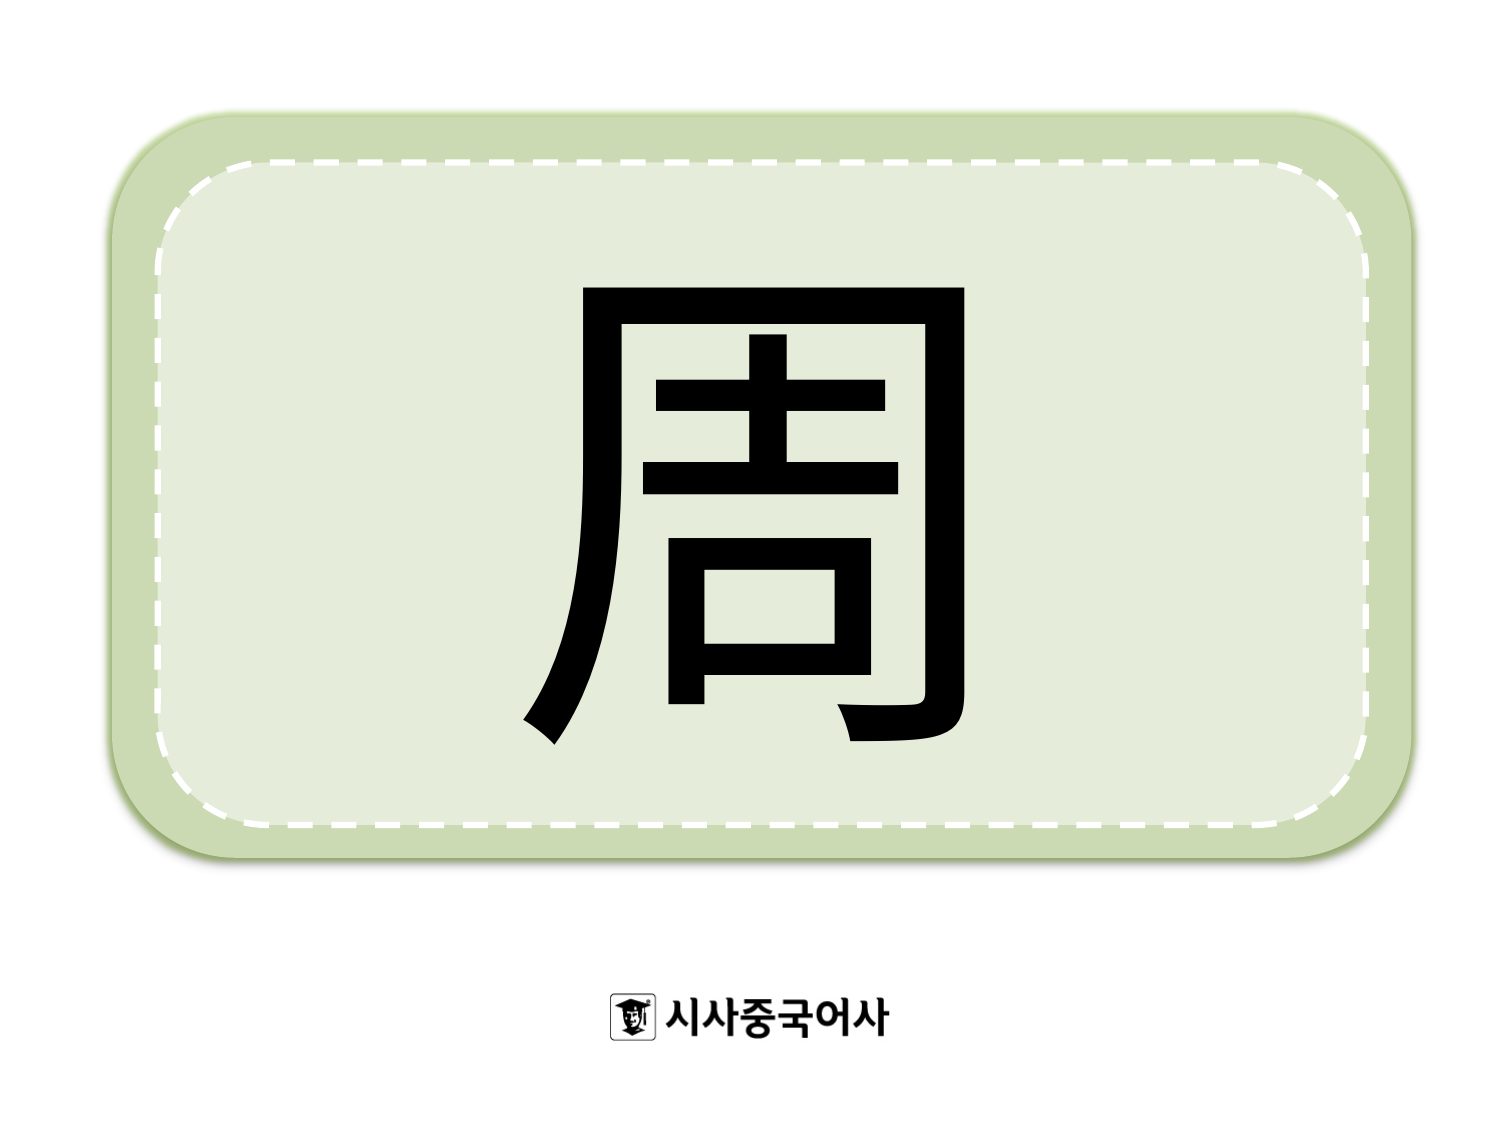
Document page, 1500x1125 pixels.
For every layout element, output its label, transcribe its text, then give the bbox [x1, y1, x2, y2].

text_box 周 [162, 160, 1371, 824]
picture [602, 987, 898, 1047]
